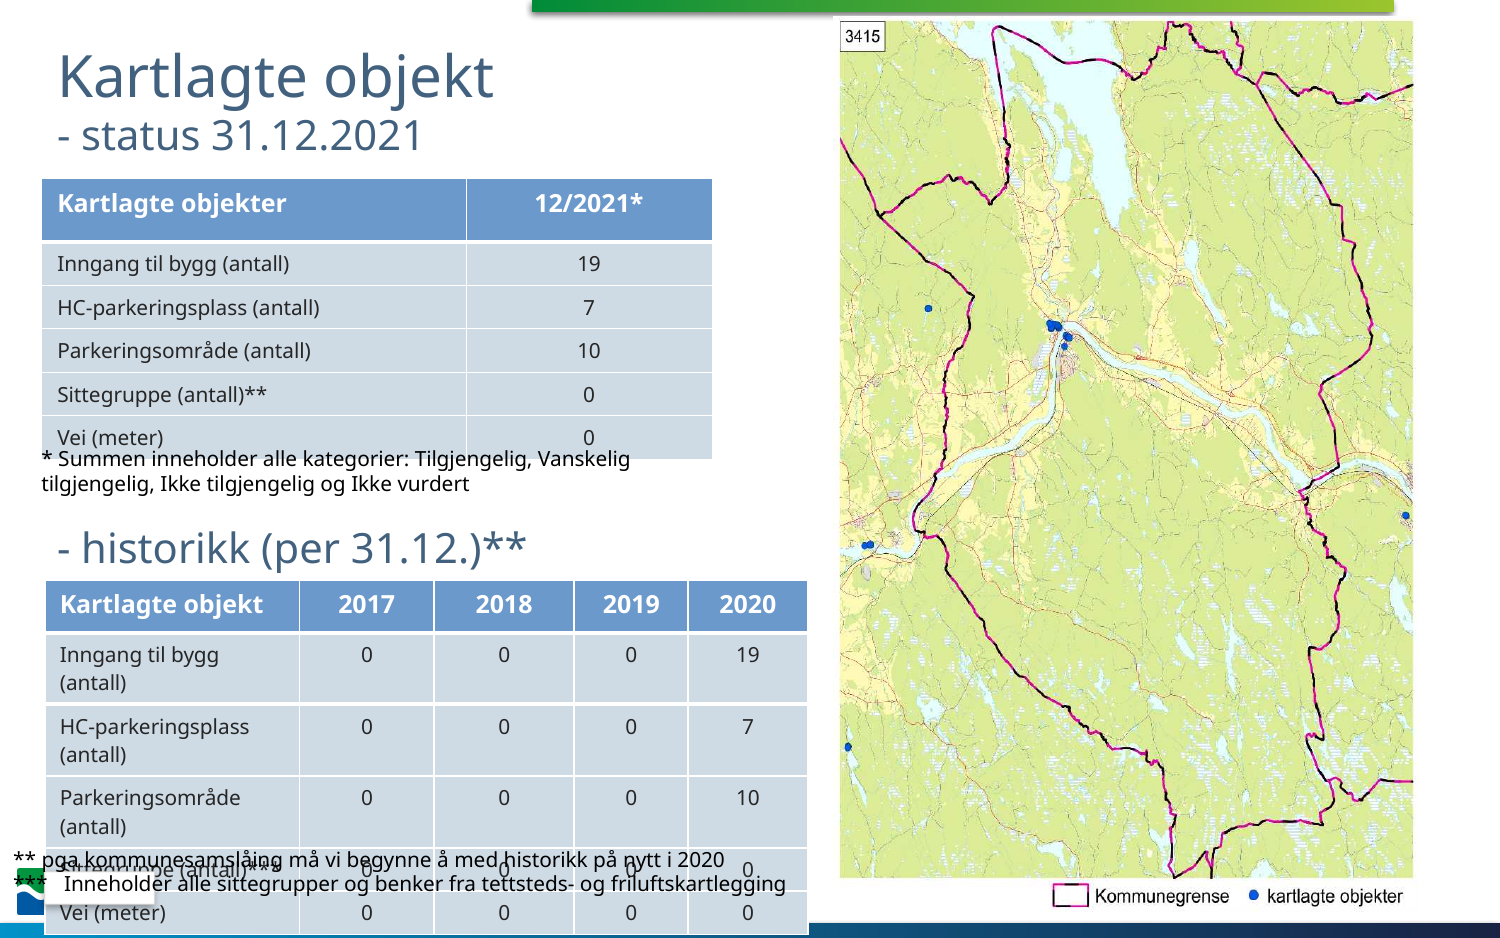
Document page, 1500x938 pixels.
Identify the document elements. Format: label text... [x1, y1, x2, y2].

table_cell 0 [300, 777, 433, 838]
table_cell HC-parkeringsplass (antall) [46, 706, 299, 775]
table_cell HC-parkeringsplass (antall) [42, 286, 466, 328]
text_box * Summen inneholder alle kategorier: Tilgjengelig, Vanskelig tilgjengelig, Ikke tilgjengelig og Ikke vurdert [26, 438, 711, 504]
table_cell 10 [467, 329, 712, 372]
table_cell 7 [467, 286, 712, 328]
table_cell 0 [467, 373, 712, 415]
table_cell 0 [435, 706, 573, 775]
table_cell 0 [300, 706, 433, 775]
table_header 12/2021* [467, 179, 712, 240]
table_header Kartlagte objekter [42, 179, 466, 240]
table_cell 0 [575, 777, 687, 838]
table_cell Vei (meter) [46, 904, 299, 934]
table_header 2017 [300, 581, 433, 631]
table_cell 0 [689, 892, 807, 934]
table_header 2020 [689, 581, 807, 631]
table_cell 0 [300, 635, 433, 702]
table_cell 0 [575, 635, 687, 702]
text_box ** pga kommunesamslåing må vi begynne å med historikk på nytt i 2020 *** Inneholder alle sittegrupper og benker fra tettsteds- og friluftskartlegging [0, 838, 802, 904]
table_cell 19 [689, 635, 807, 702]
table_cell 0 [575, 904, 687, 934]
table_cell Inngang til bygg (antall) [42, 244, 466, 285]
table_cell 0 [575, 706, 687, 775]
table_header 2019 [575, 581, 687, 631]
table_cell 0 [467, 416, 712, 459]
table_cell 0 [300, 904, 433, 934]
text_box Kartlagte objekt - status 31.12.2021 [42, 24, 828, 167]
table_cell 0 [435, 635, 573, 702]
table_cell 10 [689, 777, 807, 847]
table_header Kartlagte objekt [46, 581, 299, 631]
table_cell Parkeringsområde (antall) [42, 329, 466, 372]
table_cell 0 [435, 777, 573, 838]
table_header 2018 [435, 581, 573, 631]
table_cell Inngang til bygg (antall) [46, 635, 299, 702]
table_cell Vei (meter) [42, 416, 466, 438]
table_cell 7 [689, 706, 807, 775]
table_cell 19 [467, 244, 712, 285]
table_cell Sittegruppe (antall)** [42, 373, 466, 415]
text_box - historikk (per 31.12.)** [42, 496, 828, 580]
table_cell 0 [435, 904, 573, 934]
picture [833, 16, 1419, 913]
table_cell Parkeringsområde (antall) [46, 777, 299, 838]
table_cell 0 [802, 849, 807, 890]
